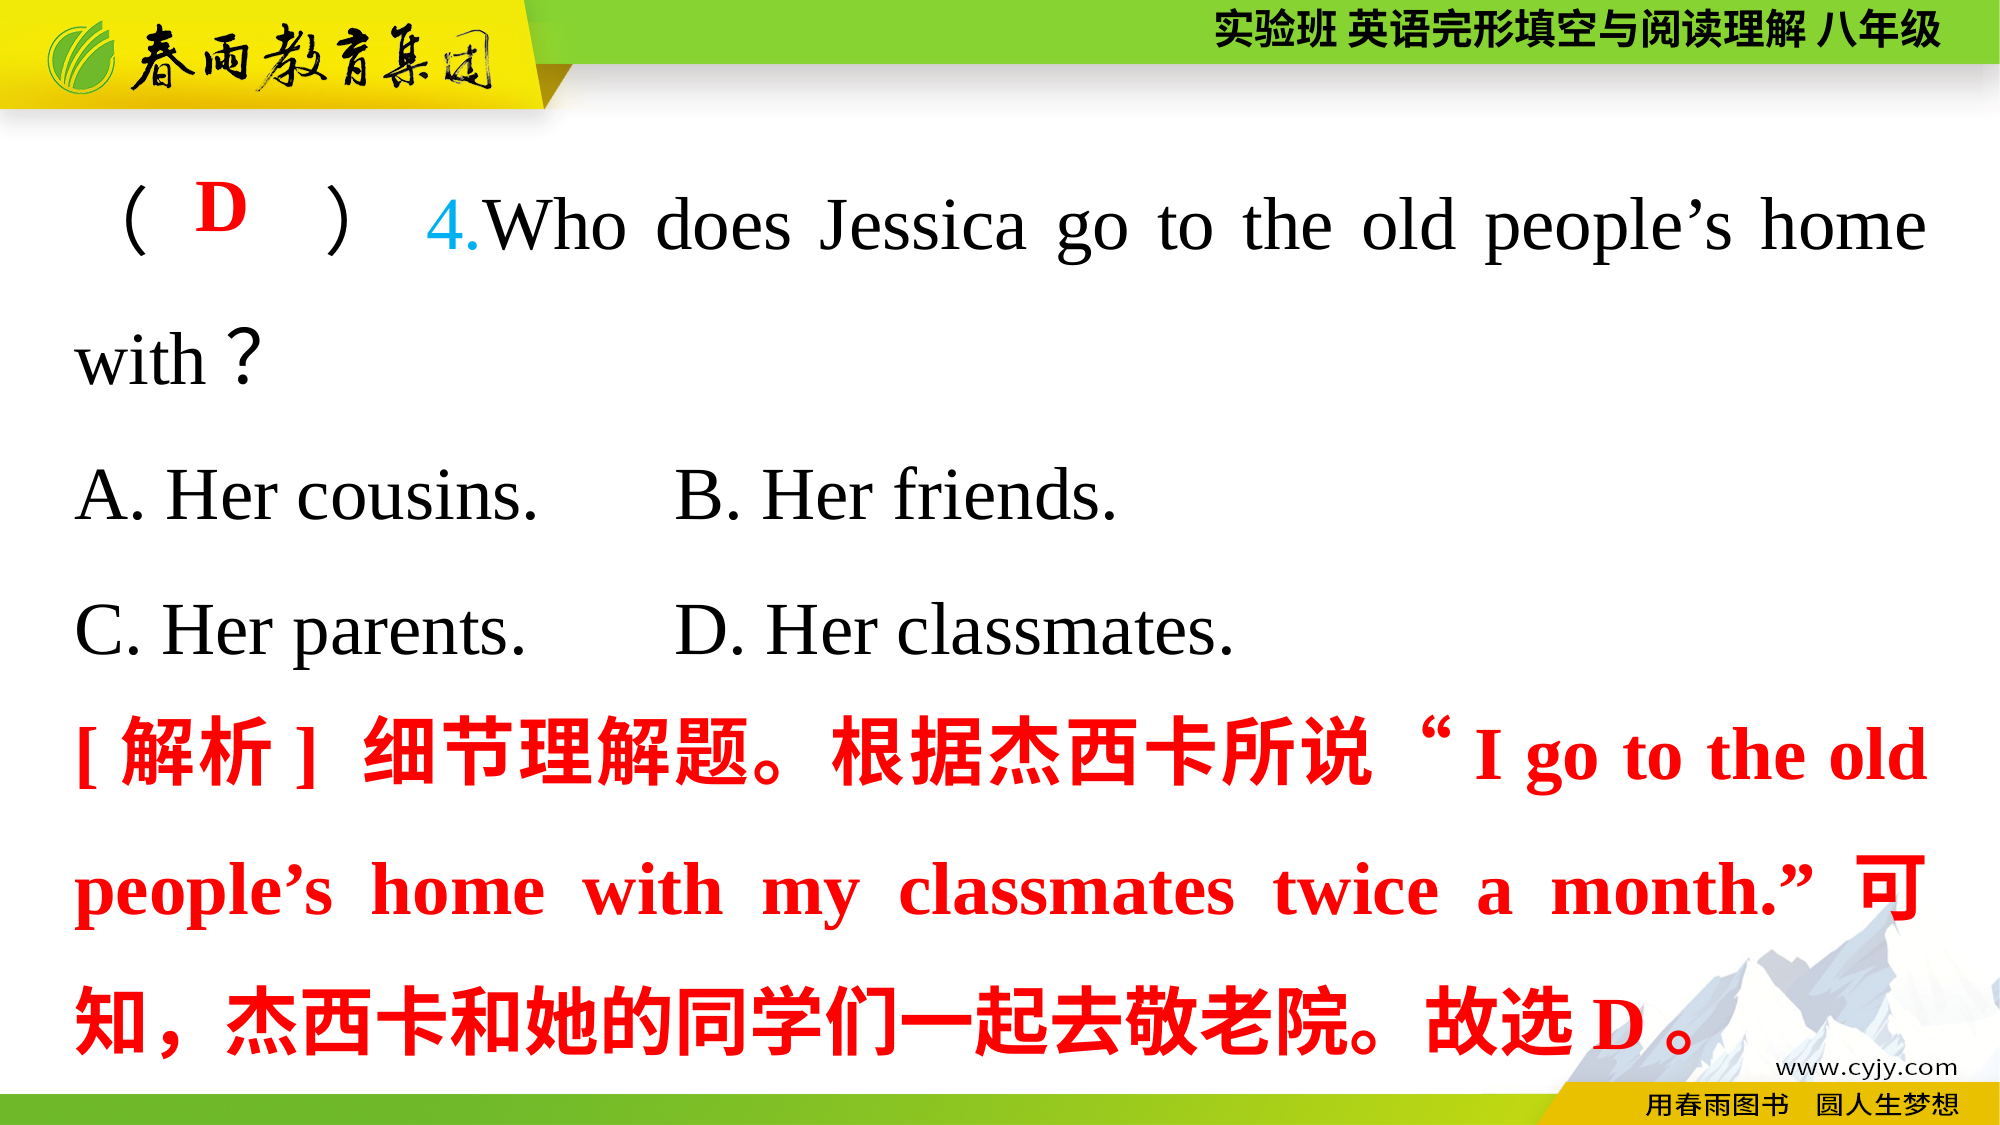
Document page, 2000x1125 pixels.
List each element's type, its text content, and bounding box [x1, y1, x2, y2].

list （ ）4.Who does Jessica go to the old people’s home with？ A. Her cousins. B. Her friends. C. Her parents. D. Her classmates. [59, 122, 1944, 651]
picture [0, 0, 2000, 1125]
text_box D [161, 148, 265, 254]
text_box [解析] 细节理解题。根据杰西卡所说“I go to the old people’s home with my classmates twice a month.”可知，杰西卡和她的同学们一起去敬老院。故选D。 [59, 651, 1944, 1072]
